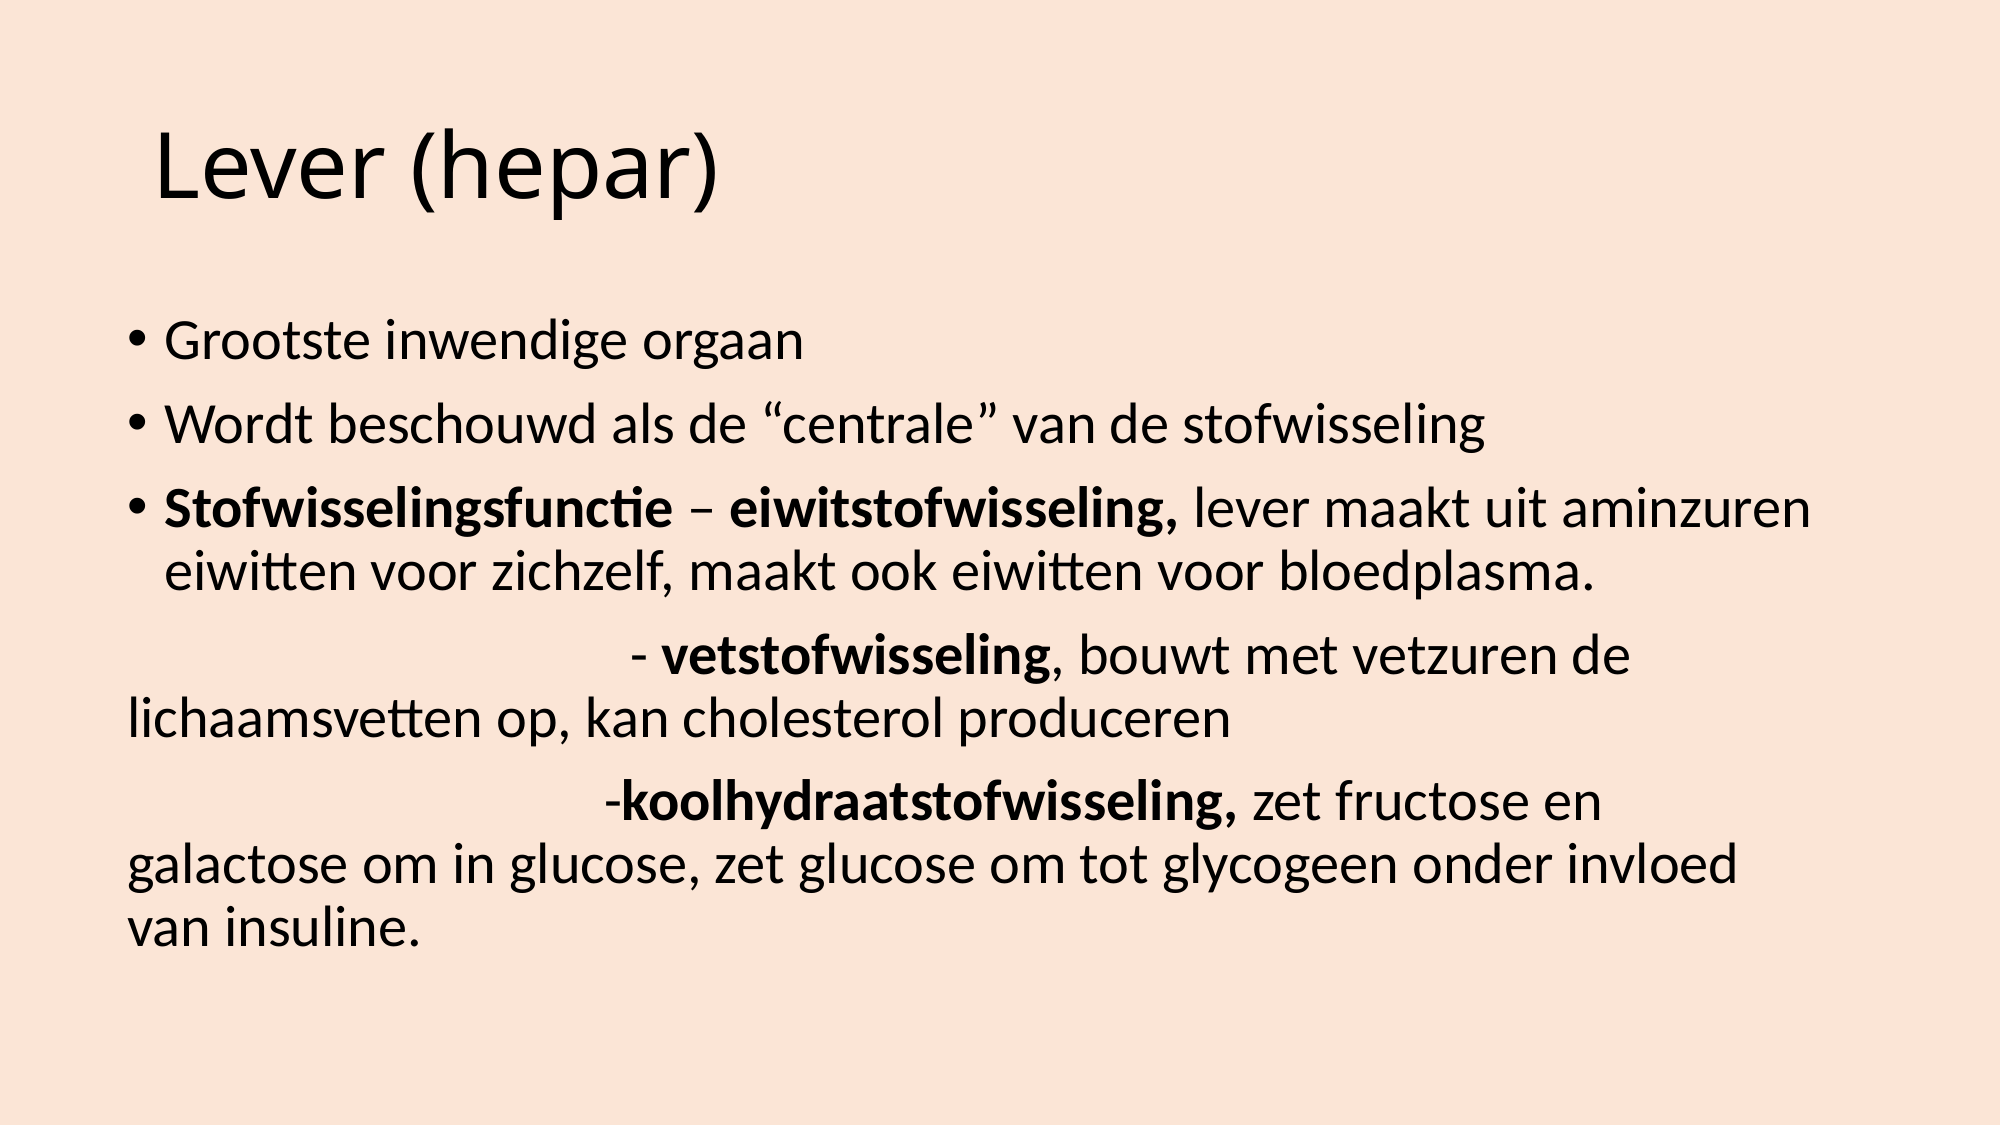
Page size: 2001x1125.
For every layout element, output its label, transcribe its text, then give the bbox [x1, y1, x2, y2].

list Grootste inwendige orgaan Wordt beschouwd als de “centrale” van de stofwisseling Stofwisselingsfunctie – eiwitstofwisseling, lever maakt uit aminzuren eiwitten voor zichzelf, maakt ook eiwitten voor bloedplasma. - vetstofwisseling, bouwt met vetzuren de lichaamsvetten op, kan cholesterol produceren -koolhydraatstofwisseling, zet fructose en galactose om in glucose, zet glucose om tot glycogeen onder invloed van insuline. [112, 302, 1838, 1016]
title Lever (hepar) [137, 59, 1863, 278]
